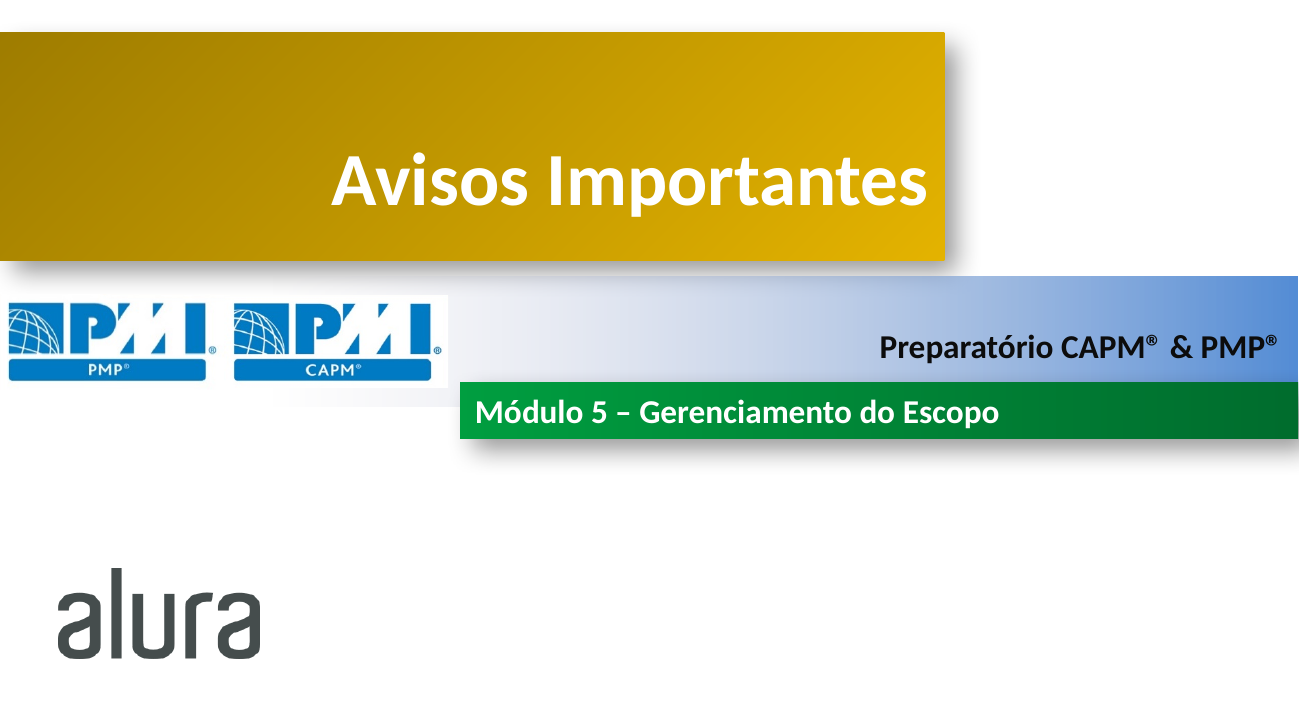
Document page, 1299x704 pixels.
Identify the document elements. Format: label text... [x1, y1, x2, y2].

picture [58, 568, 260, 660]
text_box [0, 294, 449, 390]
text_box [270, 276, 1298, 317]
text_box Preparatório CAPM® & PMP® [452, 317, 1298, 374]
text_box Avisos Importantes [0, 32, 945, 261]
text_box Módulo 5 – Gerenciamento do Escopo [460, 382, 1299, 439]
text_box [270, 374, 1298, 407]
